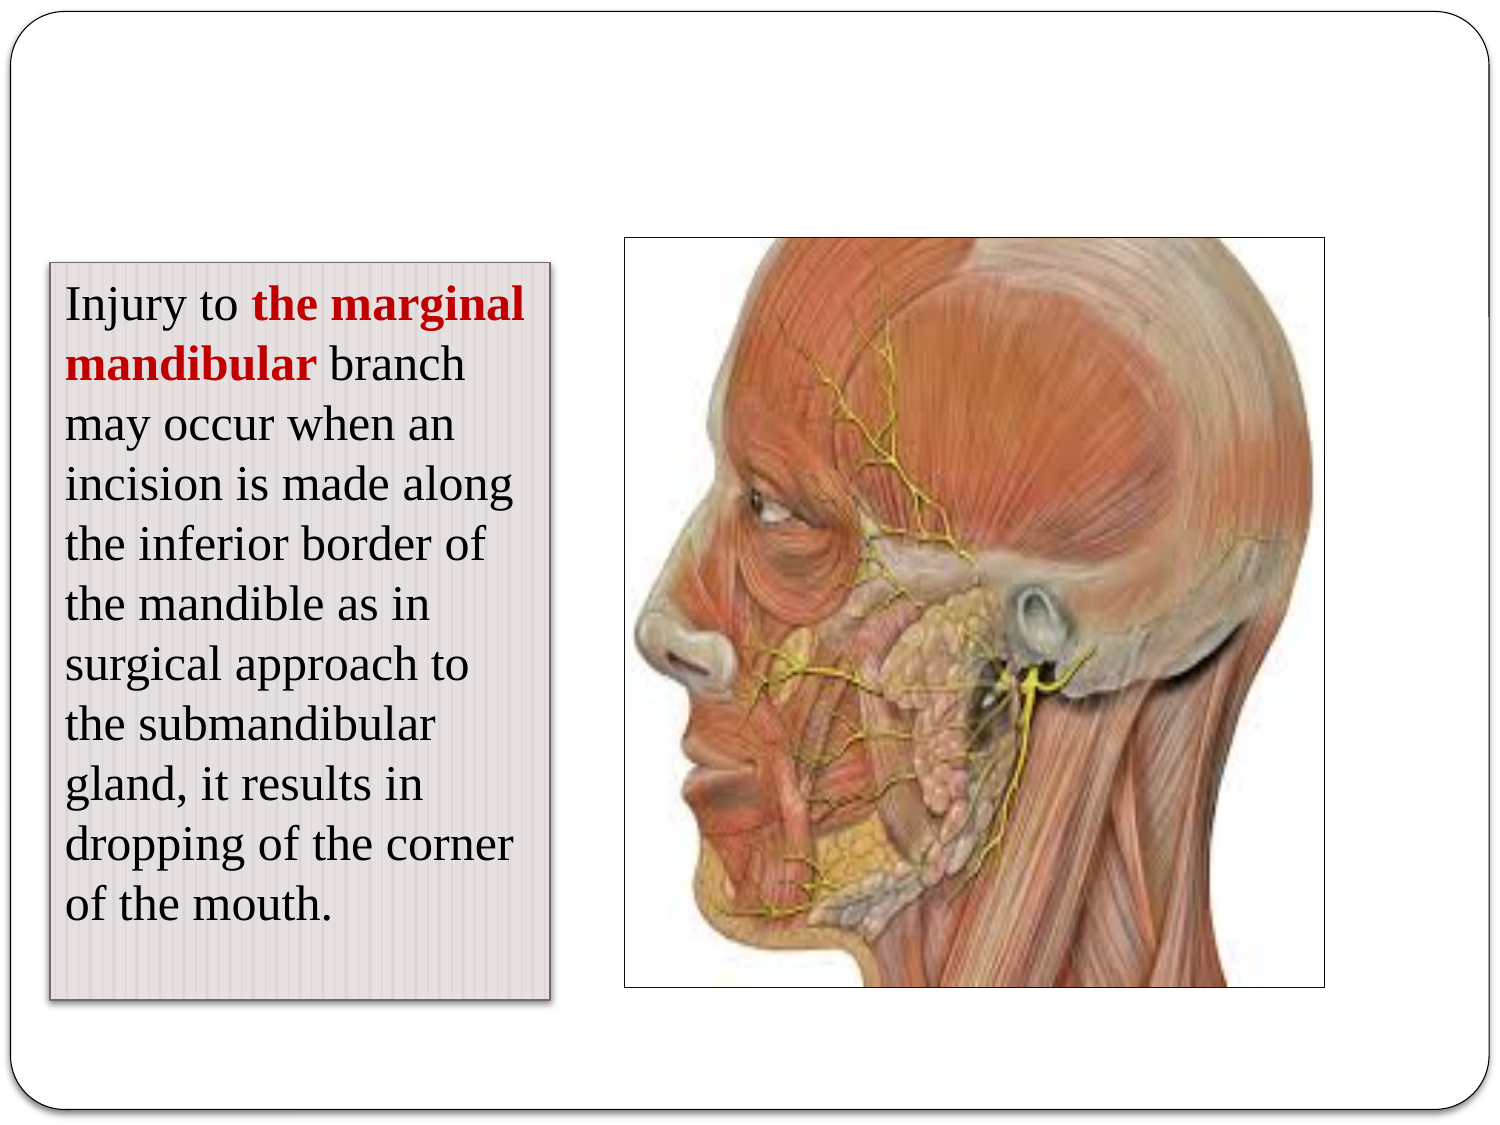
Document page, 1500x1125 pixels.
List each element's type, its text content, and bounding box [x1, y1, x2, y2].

picture [624, 237, 1326, 988]
list Injury to the marginal mandibular branch may occur when an incision is made along the inferior border of the mandible as in surgical approach to the submandibular gland, it results in dropping of the corner of the mouth. [49, 262, 551, 1001]
